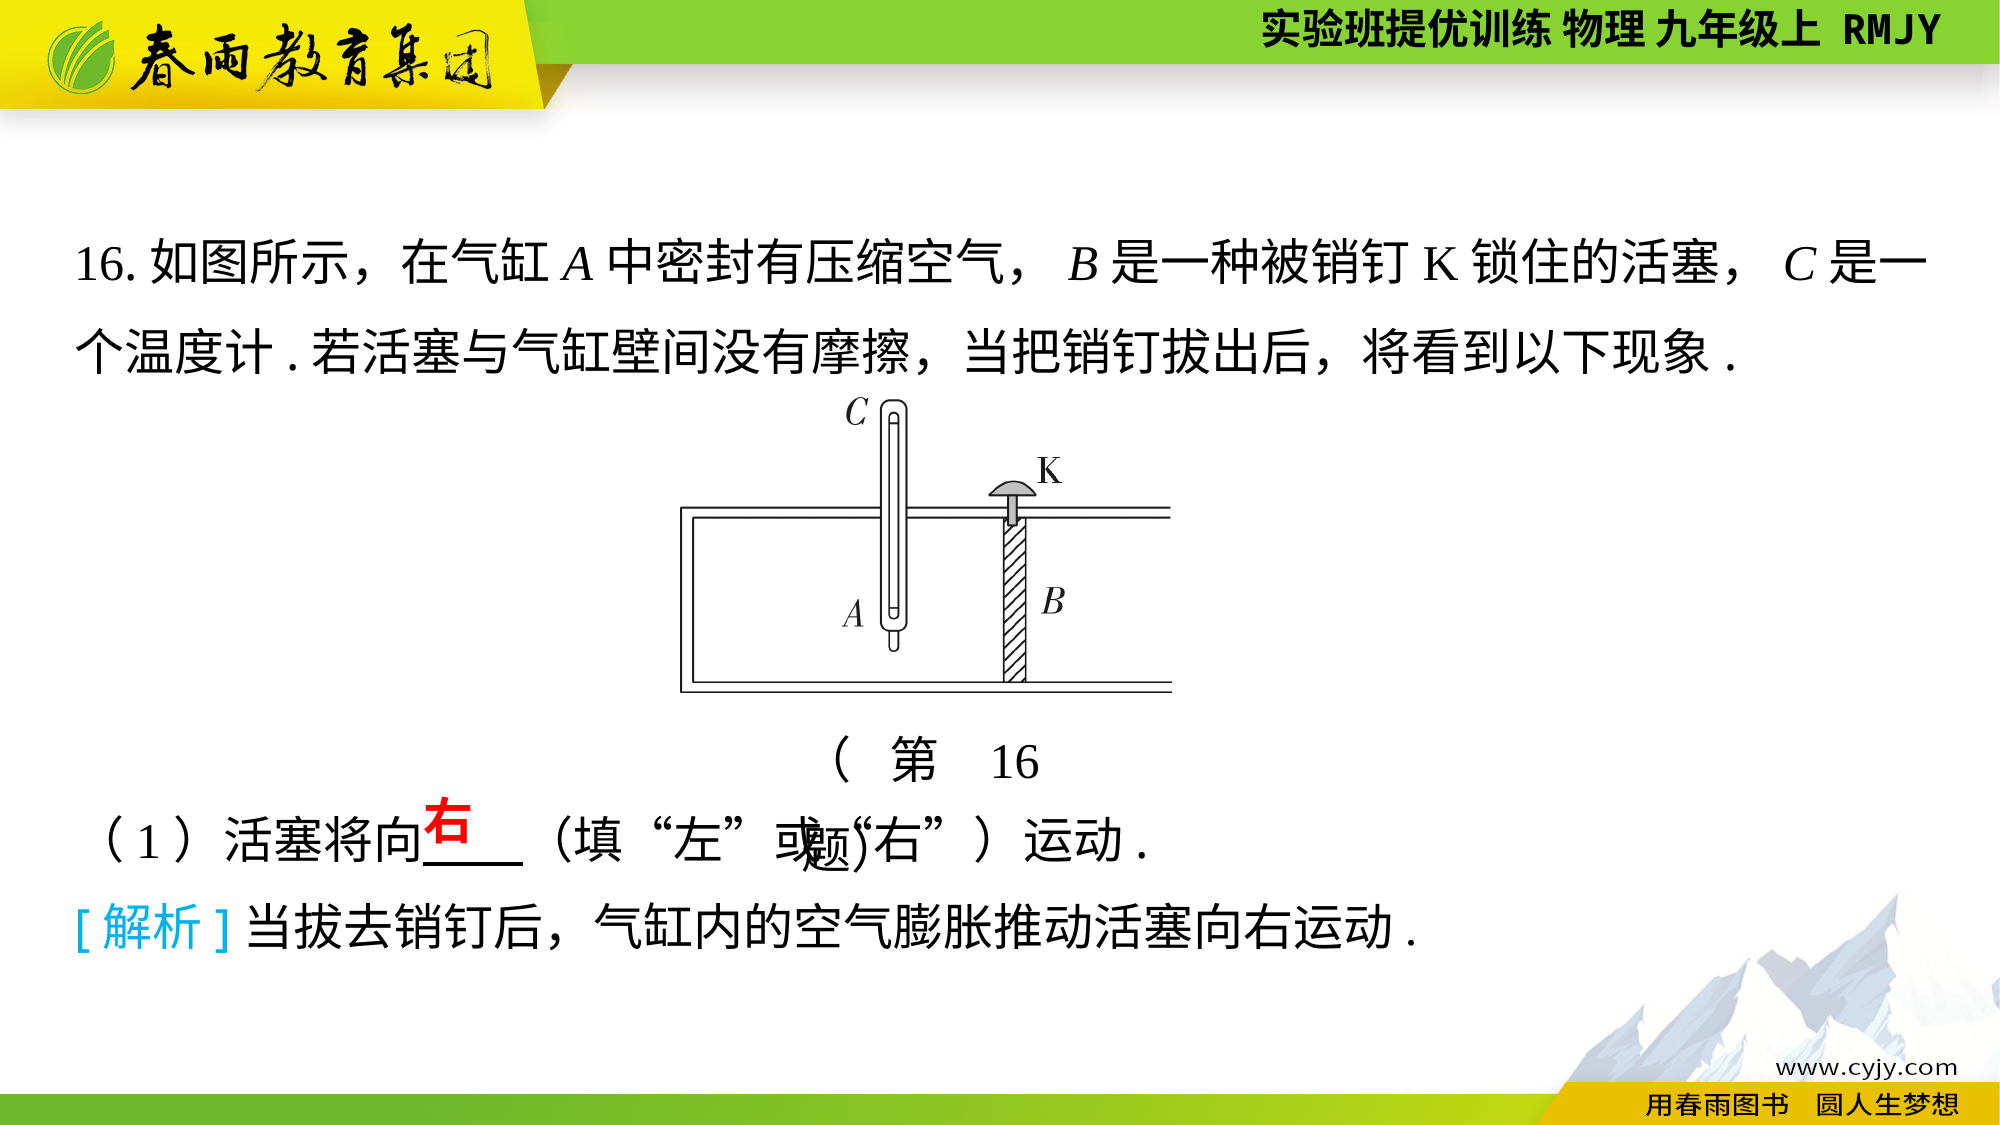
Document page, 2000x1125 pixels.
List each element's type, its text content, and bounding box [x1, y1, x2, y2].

text_box 右 [408, 781, 489, 857]
text_box [解析]当拔去销钉后，气缸内的空气膨胀推动活塞向右运动. [59, 857, 1944, 963]
picture [0, 0, 2000, 1125]
list 16.如图所示，在气缸A中密封有压缩空气，B是一种被销钉K锁住的活塞，C是一个温度计.若活塞与气缸壁间没有摩擦，当把销钉拔出后，将看到以下现象. （1）活塞将向 （填“左”或“右”）运动. [59, 193, 1944, 857]
text_box （第16题） [786, 702, 1067, 797]
